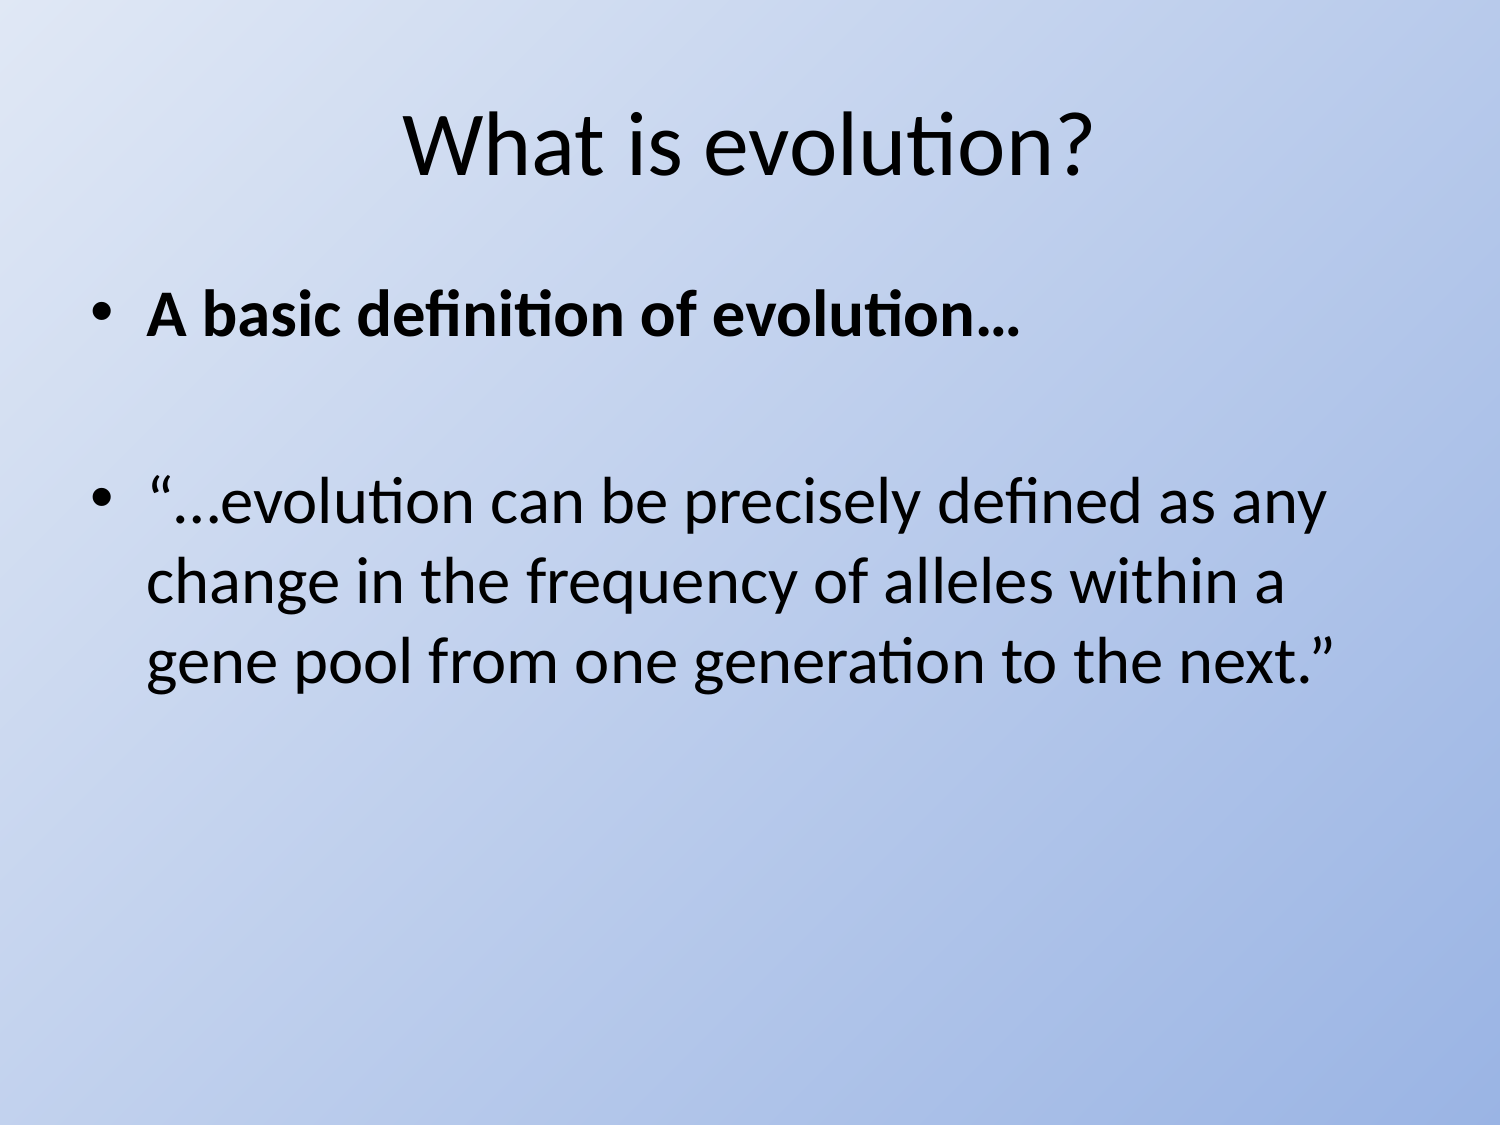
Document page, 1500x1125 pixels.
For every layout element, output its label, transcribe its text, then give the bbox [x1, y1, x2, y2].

list A basic definition of evolution… “…evolution can be precisely defined as any change in the frequency of alleles within a gene pool from one generation to the next.” [75, 262, 1425, 1005]
title What is evolution? [75, 45, 1425, 233]
